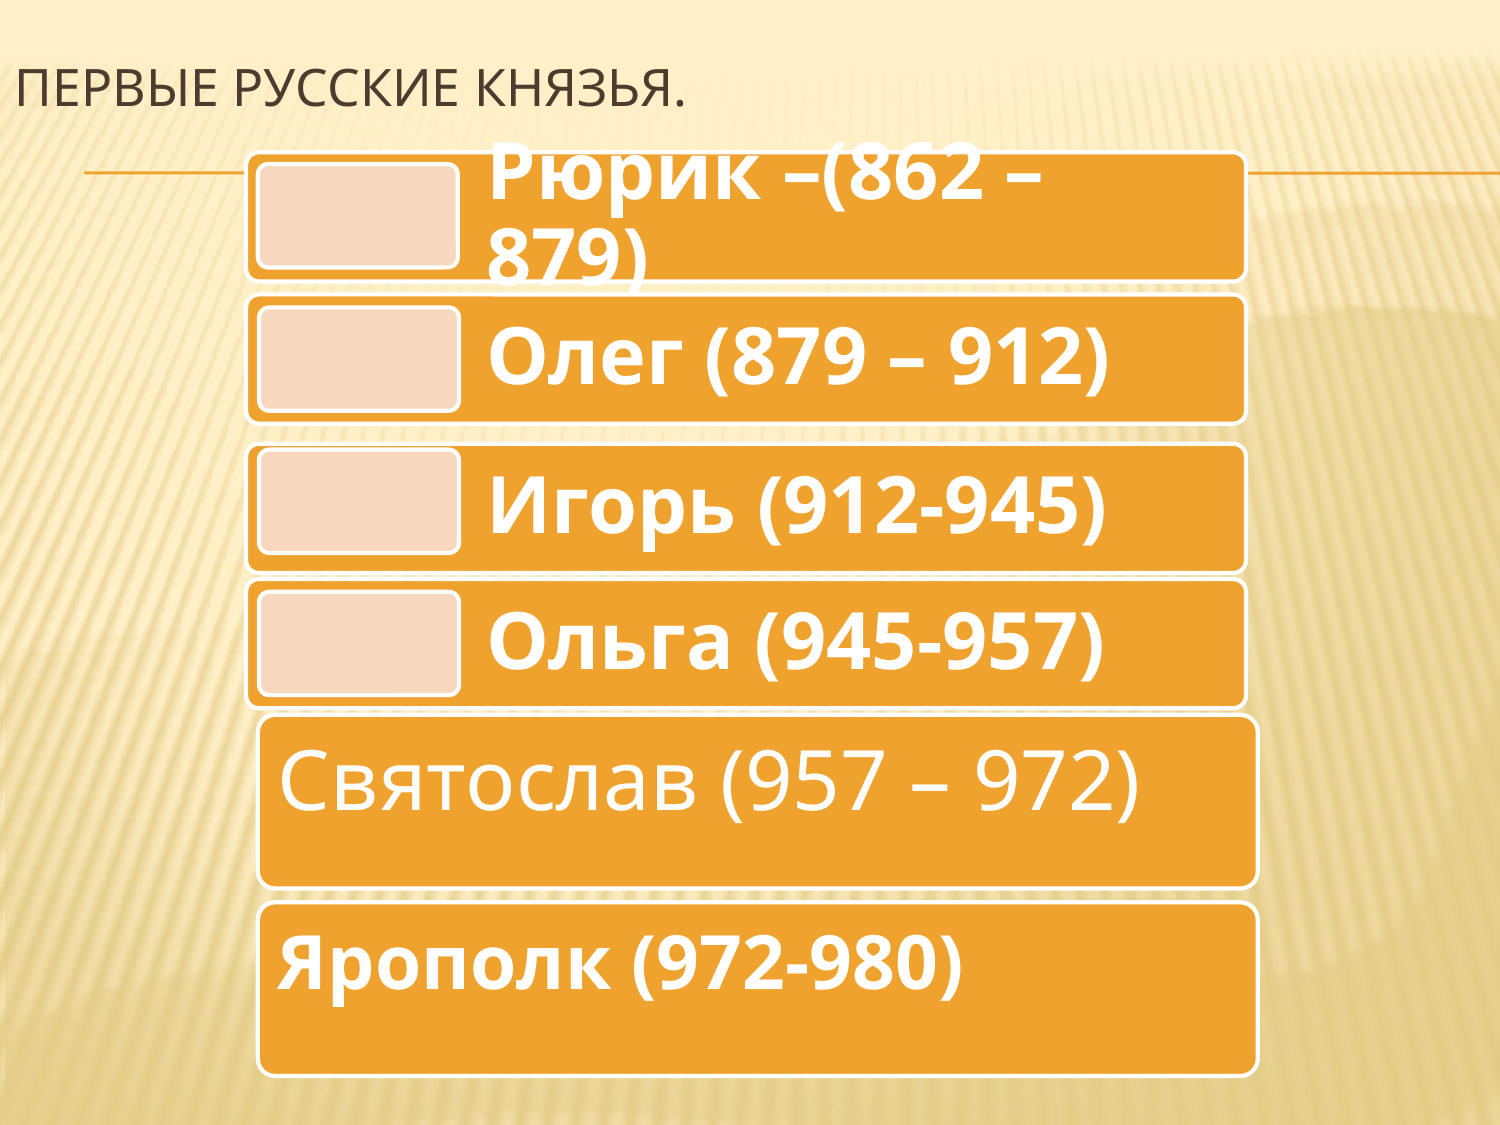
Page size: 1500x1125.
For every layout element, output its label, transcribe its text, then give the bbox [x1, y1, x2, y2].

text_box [257, 714, 1259, 889]
title Первые русские князья. [0, 46, 1425, 125]
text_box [245, 152, 1247, 709]
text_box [257, 901, 1259, 1077]
